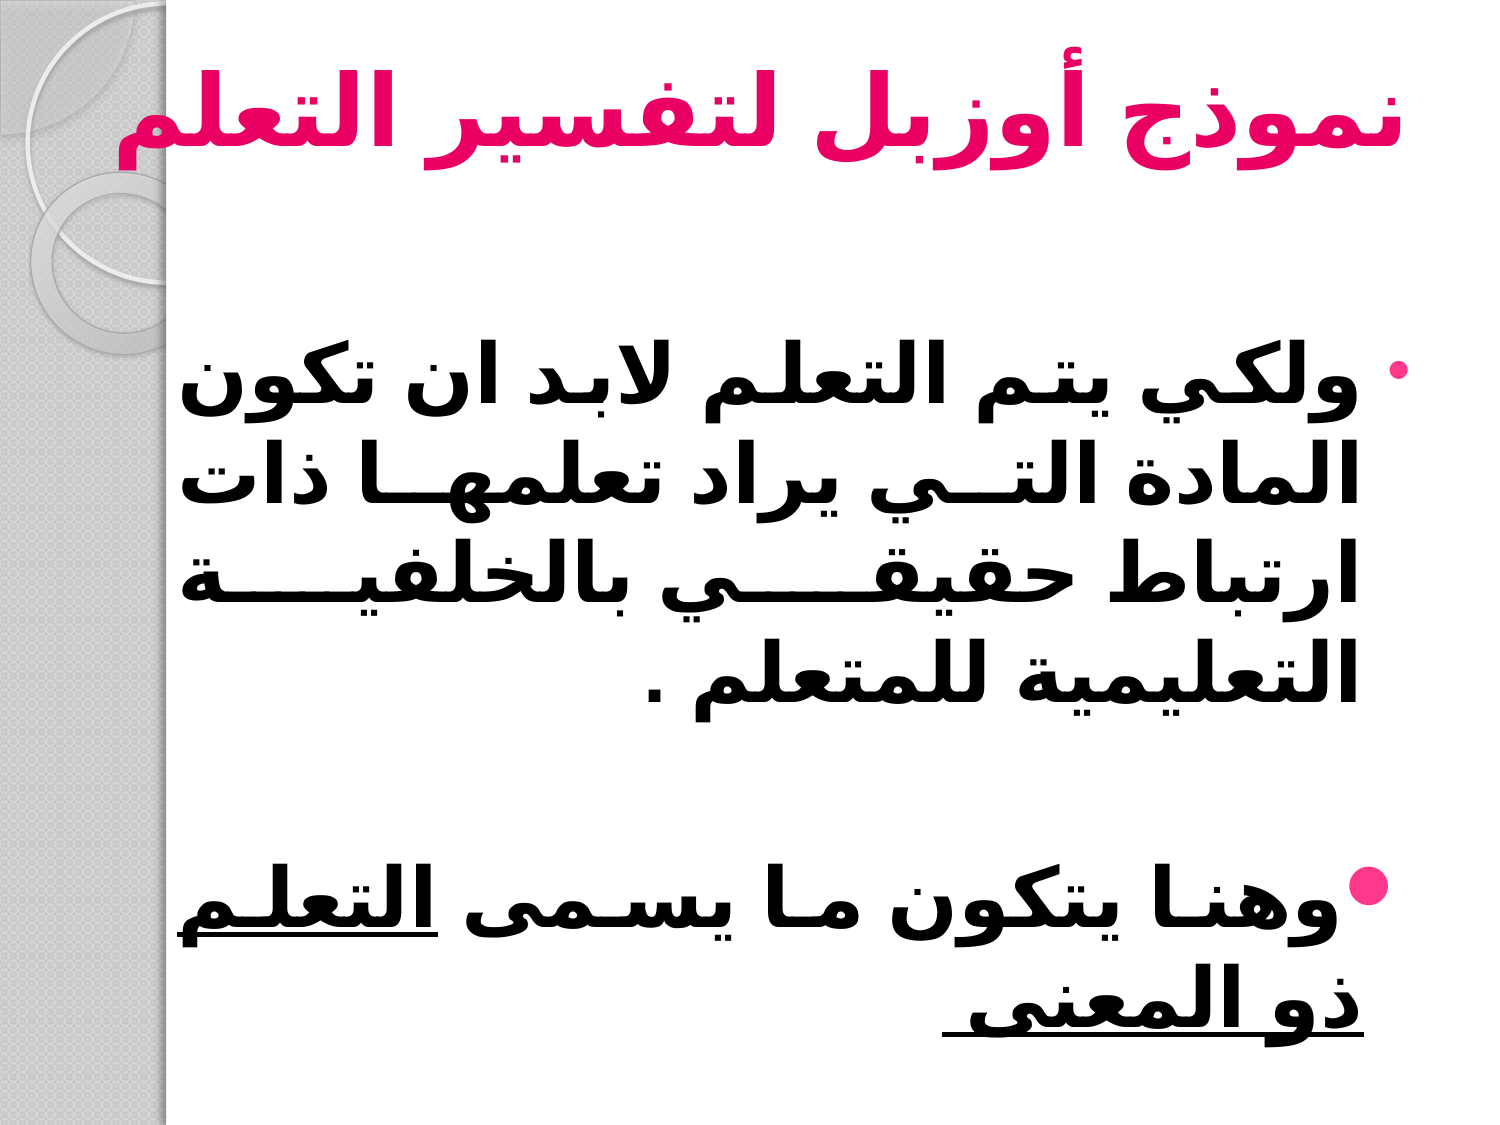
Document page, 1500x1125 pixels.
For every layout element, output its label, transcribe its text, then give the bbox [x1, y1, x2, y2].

title نموذج أوزبل لتفسير التعلم [49, 37, 1446, 175]
list ولكي يتم التعلم لابد ان تكون المادة التي يراد تعلمها ذات ارتباط حقيقي بالخلفية التعليمية للمتعلم . وهنا يتكون ما يسمى التعلم ذو المعنى [162, 200, 1439, 1075]
